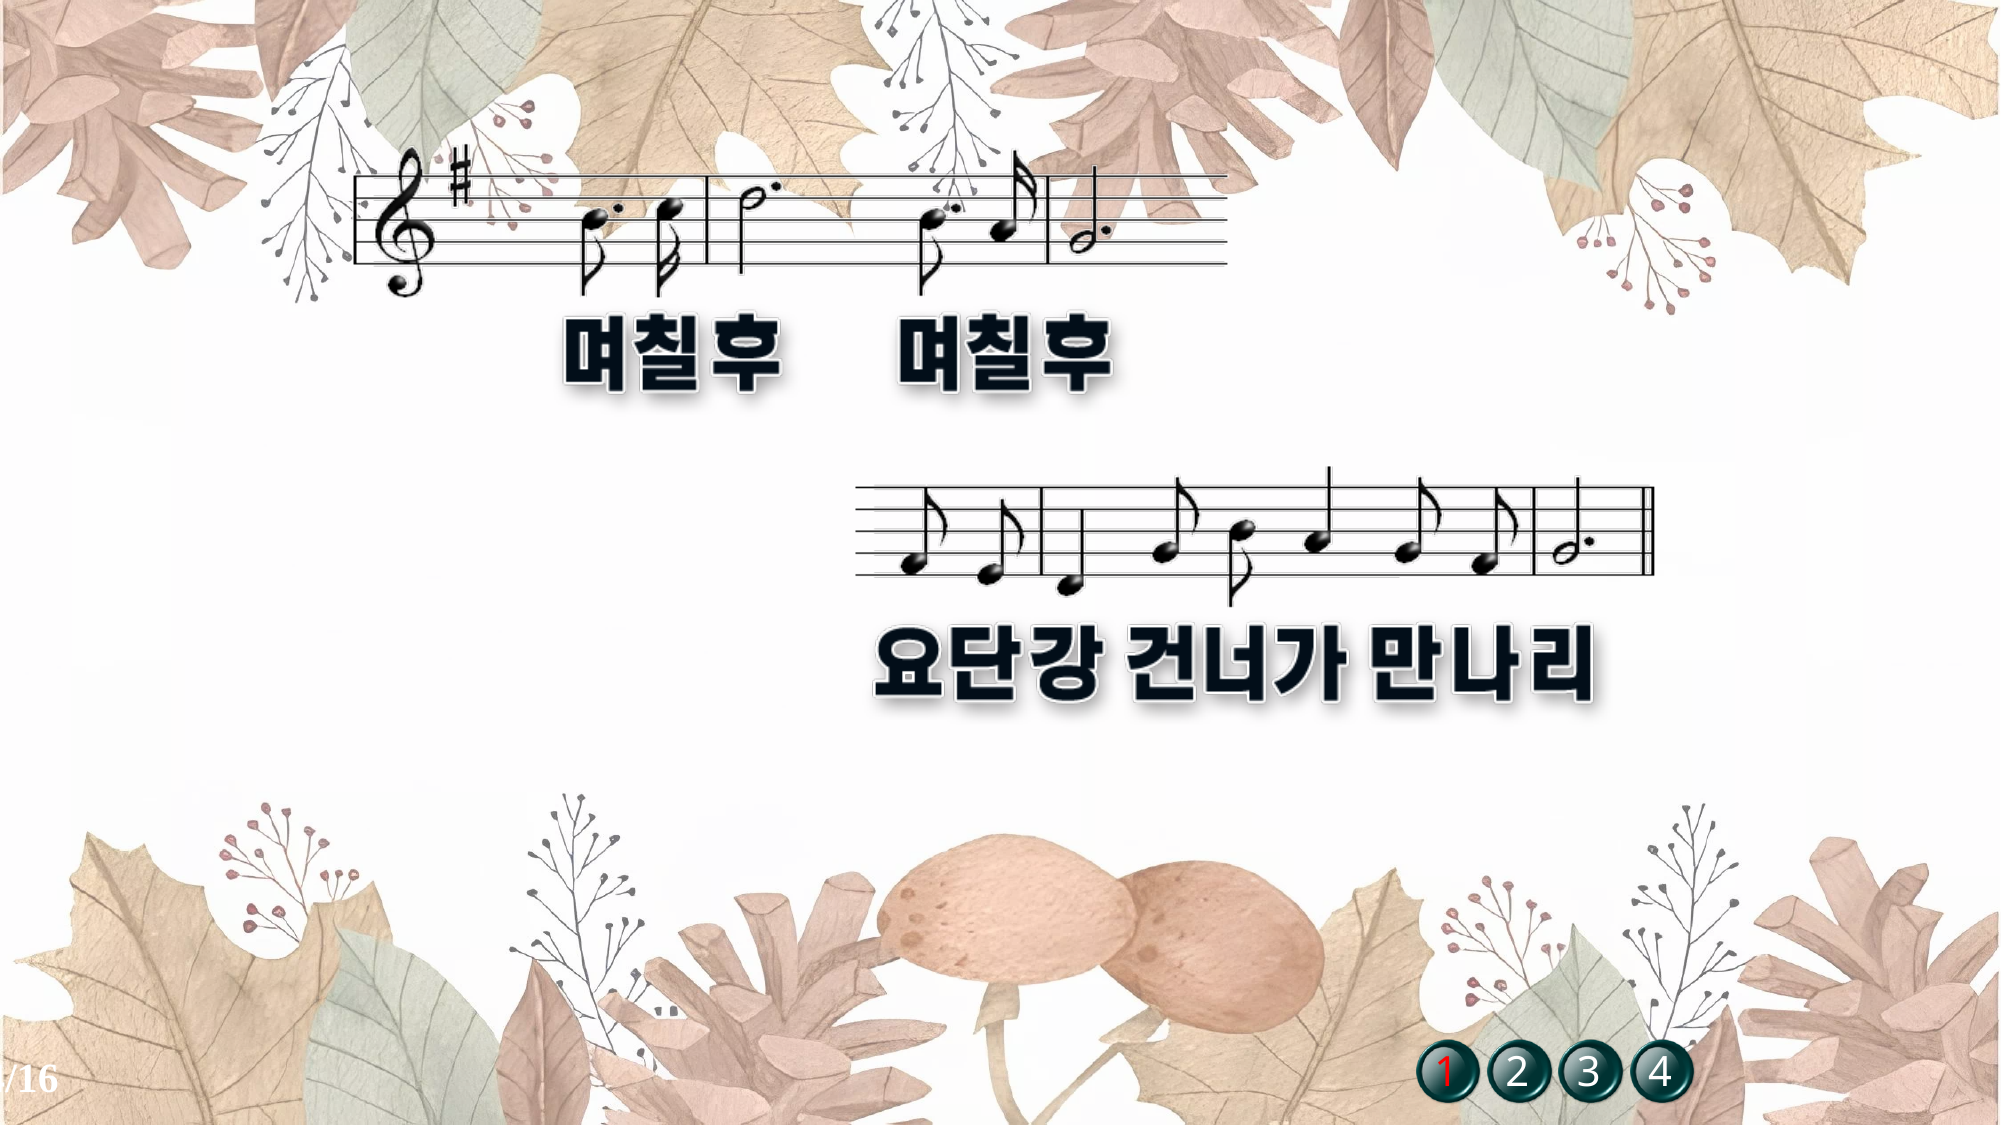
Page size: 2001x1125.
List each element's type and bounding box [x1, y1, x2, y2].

picture [0, 0, 2001, 1125]
text_box [1555, 1035, 1626, 1106]
text_box [1484, 1035, 1555, 1106]
text_box [1627, 1035, 1697, 1106]
text_box [1413, 1035, 1484, 1106]
